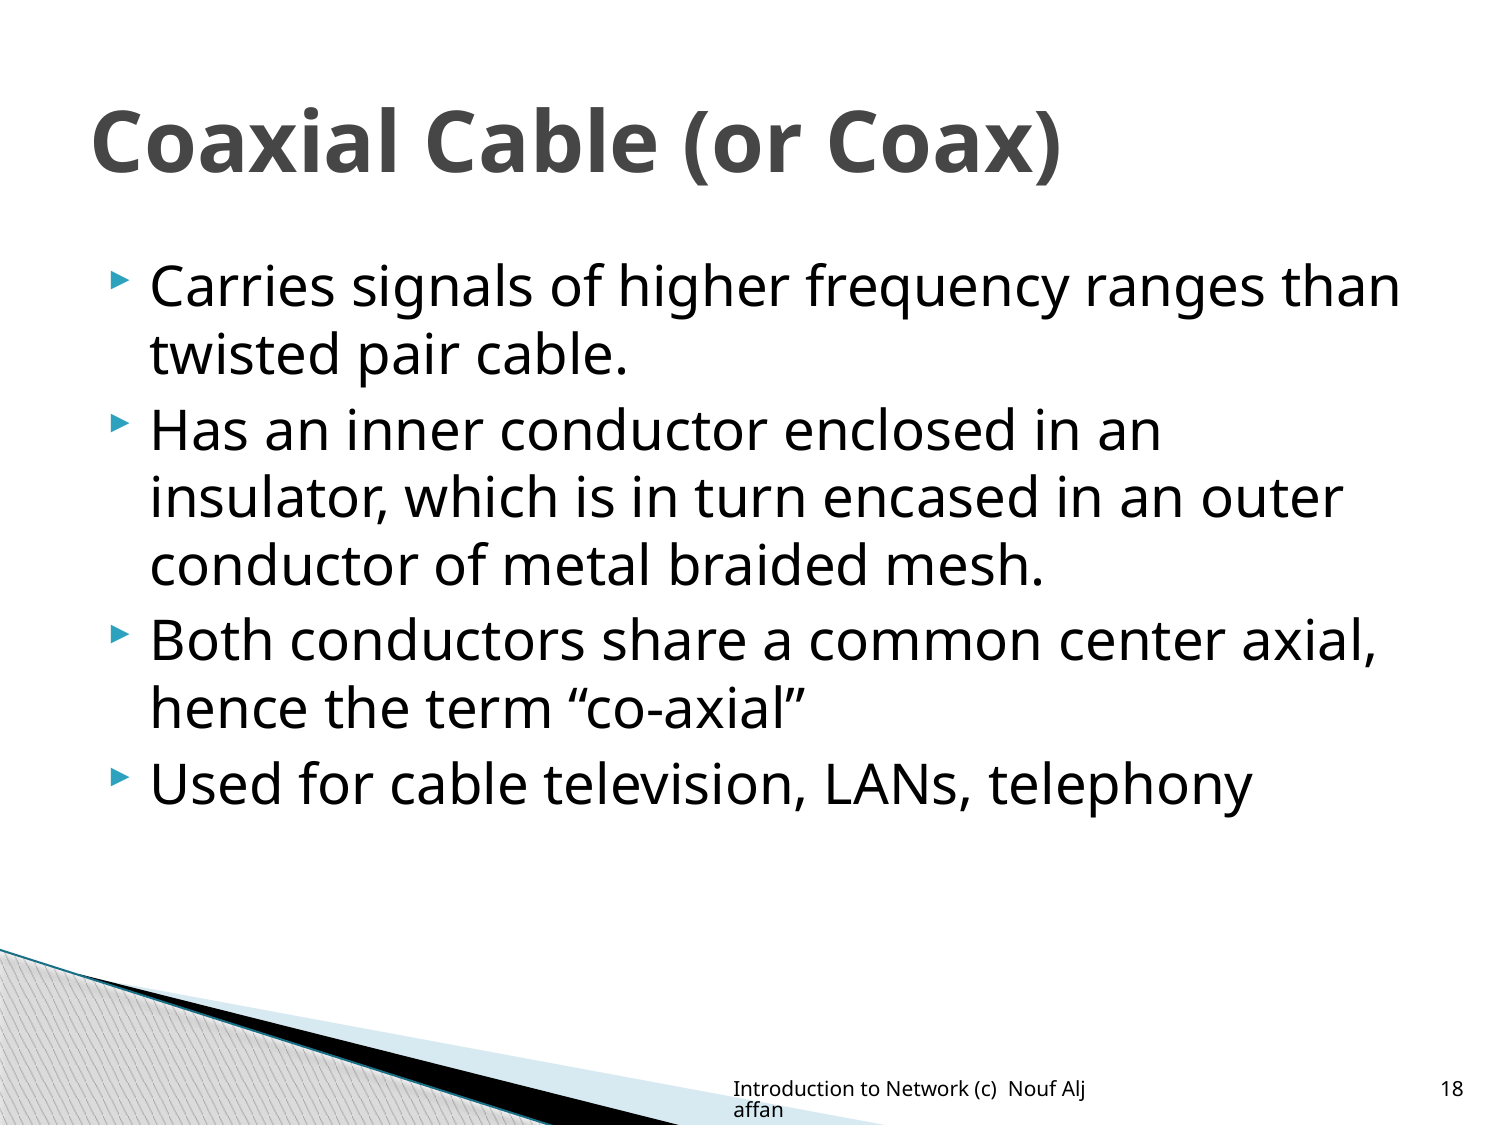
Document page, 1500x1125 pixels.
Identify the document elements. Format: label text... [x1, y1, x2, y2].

slide_number 18 [1418, 1051, 1479, 1112]
footer Introduction to Network (c) Nouf Aljaffan [718, 1051, 1105, 1112]
list Carries signals of higher frequency ranges than twisted pair cable. Has an inner conductor enclosed in an insulator, which is in turn encased in an outer conductor of metal braided mesh. Both conductors share a common center axial, hence the term “co-axial” Used for cable television, LANs, telephony [75, 243, 1425, 986]
title Coaxial Cable (or Coax) [75, 45, 1425, 233]
